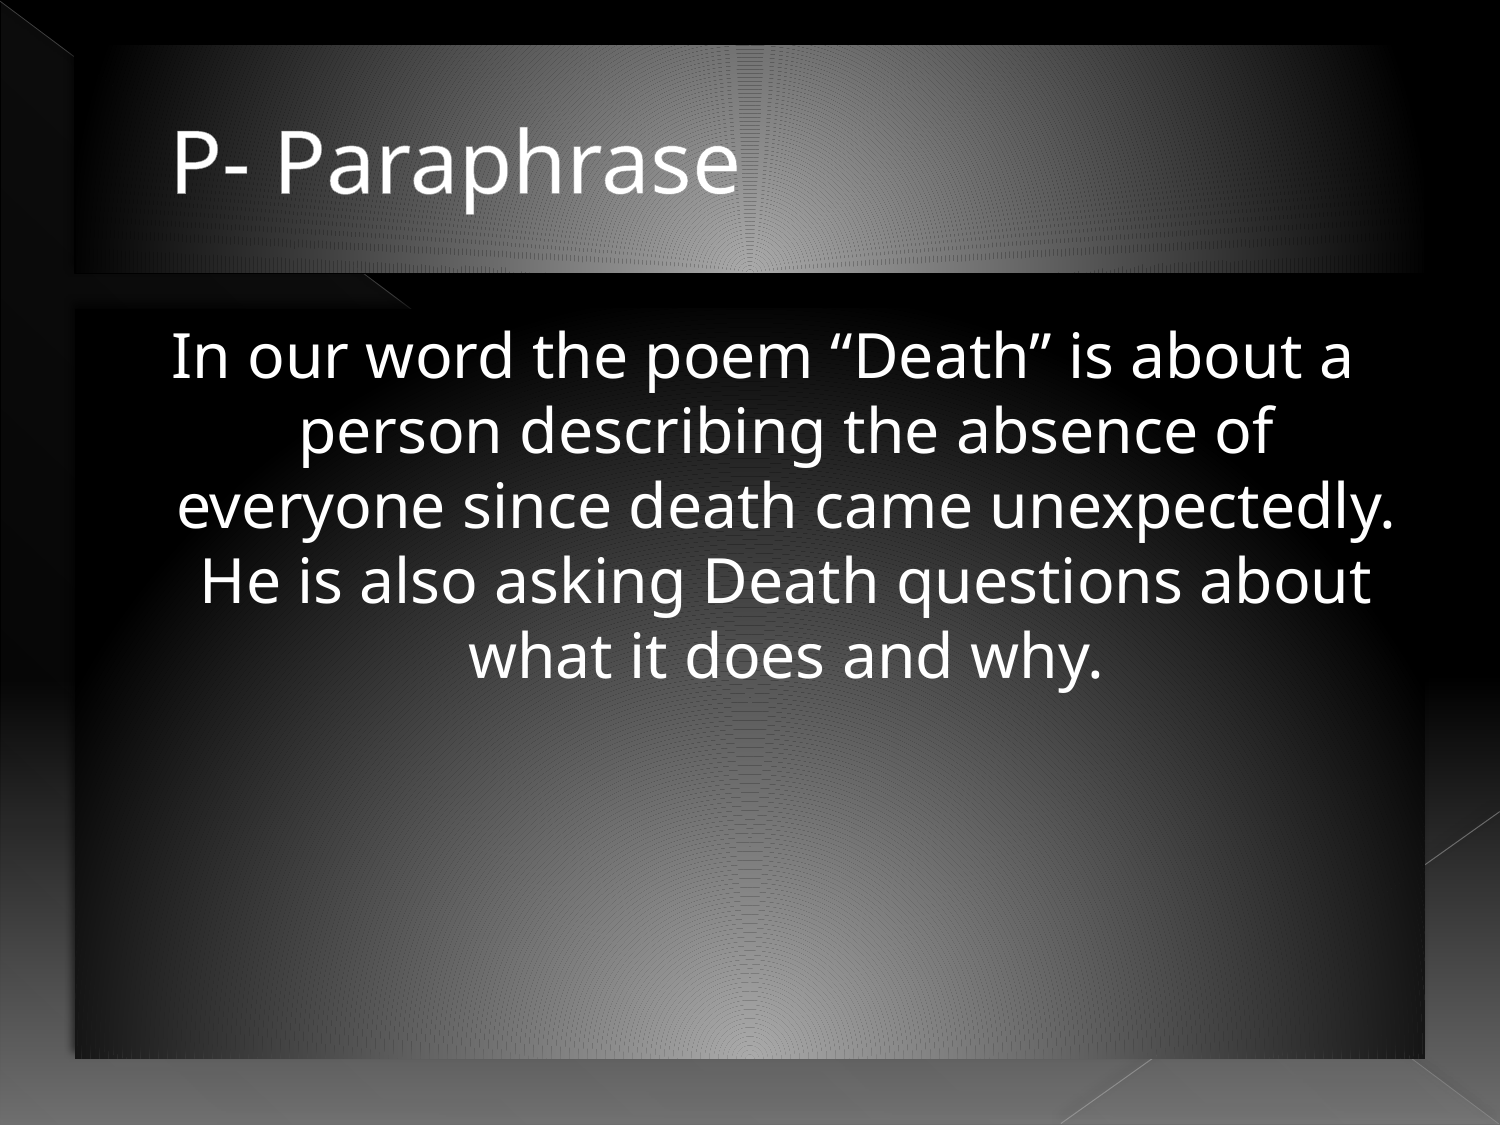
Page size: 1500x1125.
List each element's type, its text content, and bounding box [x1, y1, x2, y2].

title P- Paraphrase [74, 43, 1426, 274]
list In our word the poem “Death” is about a person describing the absence of everyone since death came unexpectedly. He is also asking Death questions about what it does and why. [75, 308, 1425, 1059]
